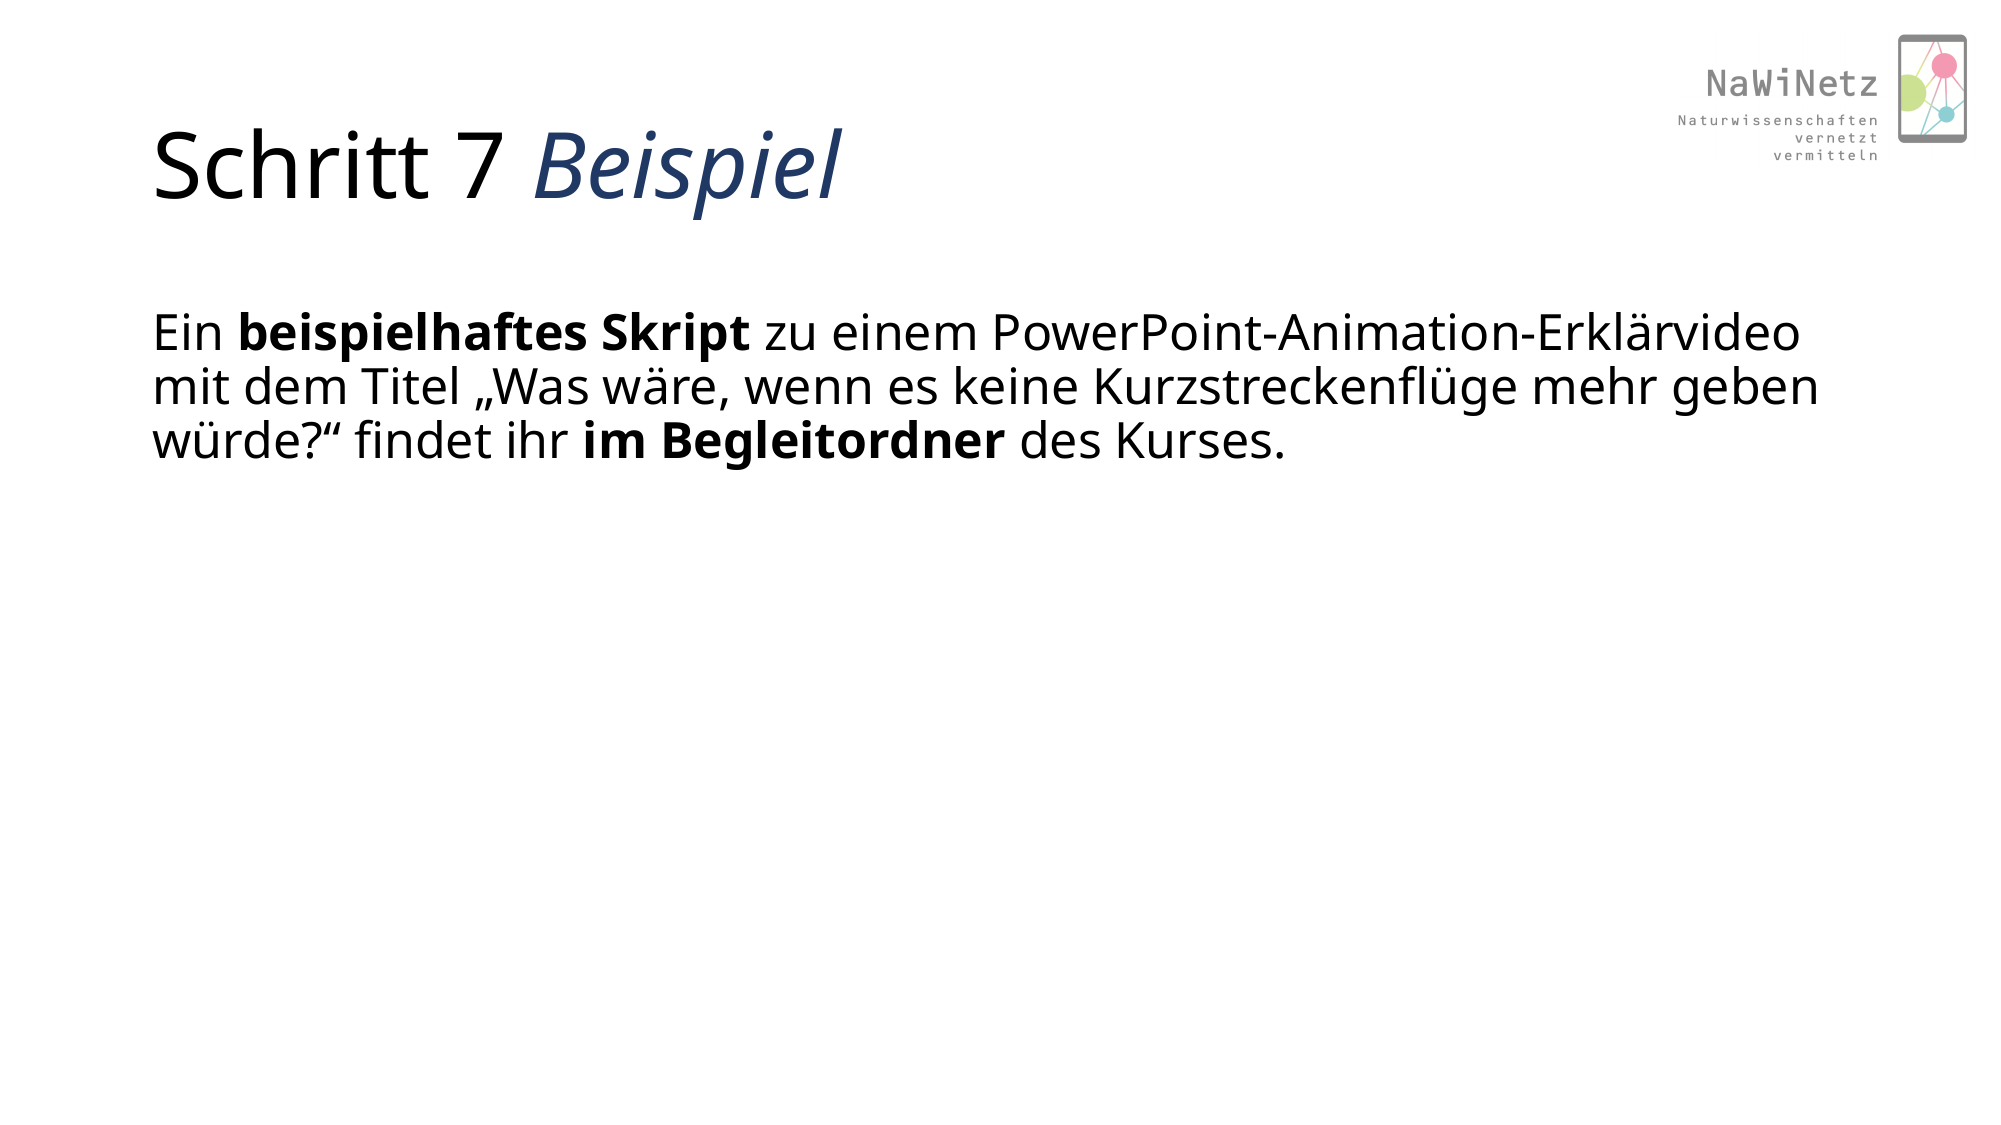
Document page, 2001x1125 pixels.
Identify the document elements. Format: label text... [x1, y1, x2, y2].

list Ein beispielhaftes Skript zu einem PowerPoint-Animation-Erklärvideo mit dem Titel „Was wäre, wenn es keine Kurzstreckenflüge mehr geben würde?“ findet ihr im Begleitordner des Kurses. [137, 299, 1863, 1014]
title Schritt 7 Beispiel [137, 59, 1863, 278]
picture [1674, 29, 1975, 166]
